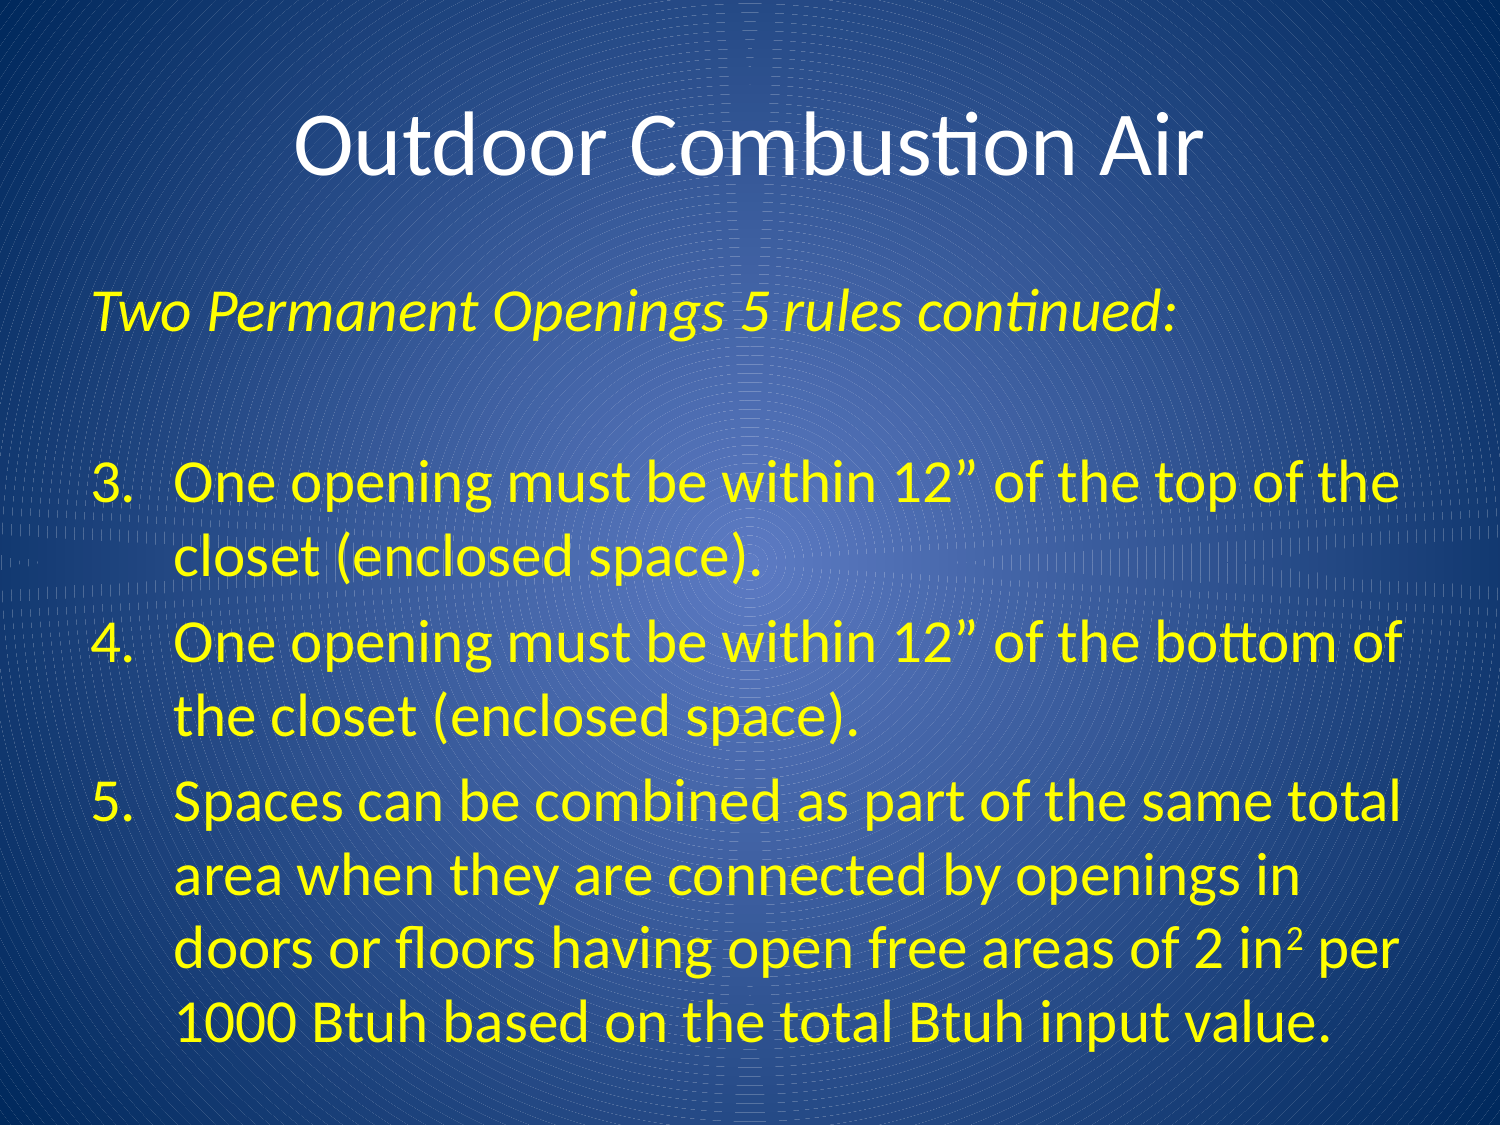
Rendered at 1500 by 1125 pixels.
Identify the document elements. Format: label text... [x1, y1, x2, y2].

list Two Permanent Openings 5 rules continued: One opening must be within 12” of the top of the closet (enclosed space). One opening must be within 12” of the bottom of the closet (enclosed space). Spaces can be combined as part of the same total area when they are connected by openings in doors or floors having open free areas of 2 in2 per 1000 Btuh based on the total Btuh input value. [75, 262, 1425, 1075]
title Outdoor Combustion Air [75, 45, 1425, 233]
